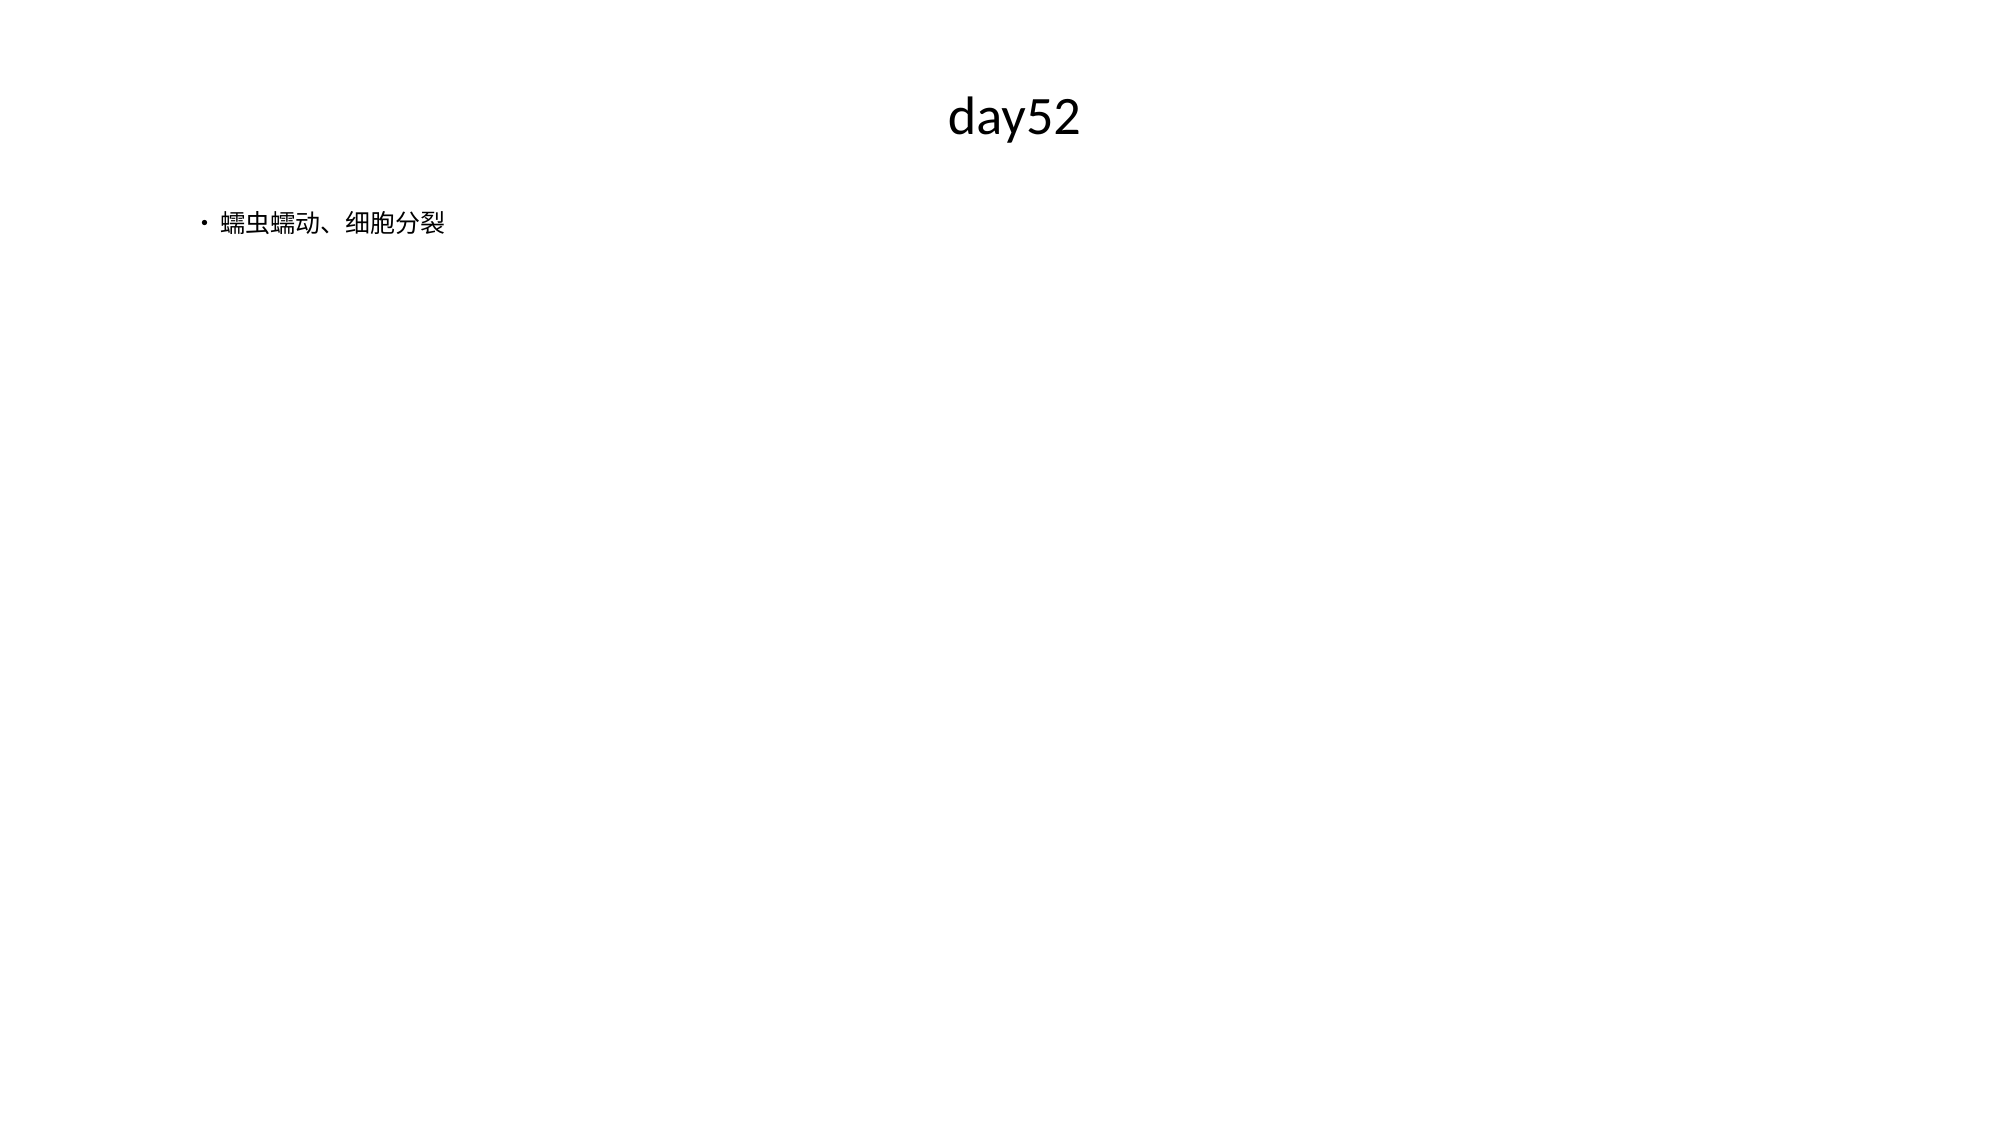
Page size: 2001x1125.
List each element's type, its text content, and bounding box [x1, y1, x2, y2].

title day52 [543, 41, 1486, 154]
subtitle • 蠕虫蠕动、细胞分裂 [176, 203, 1815, 903]
